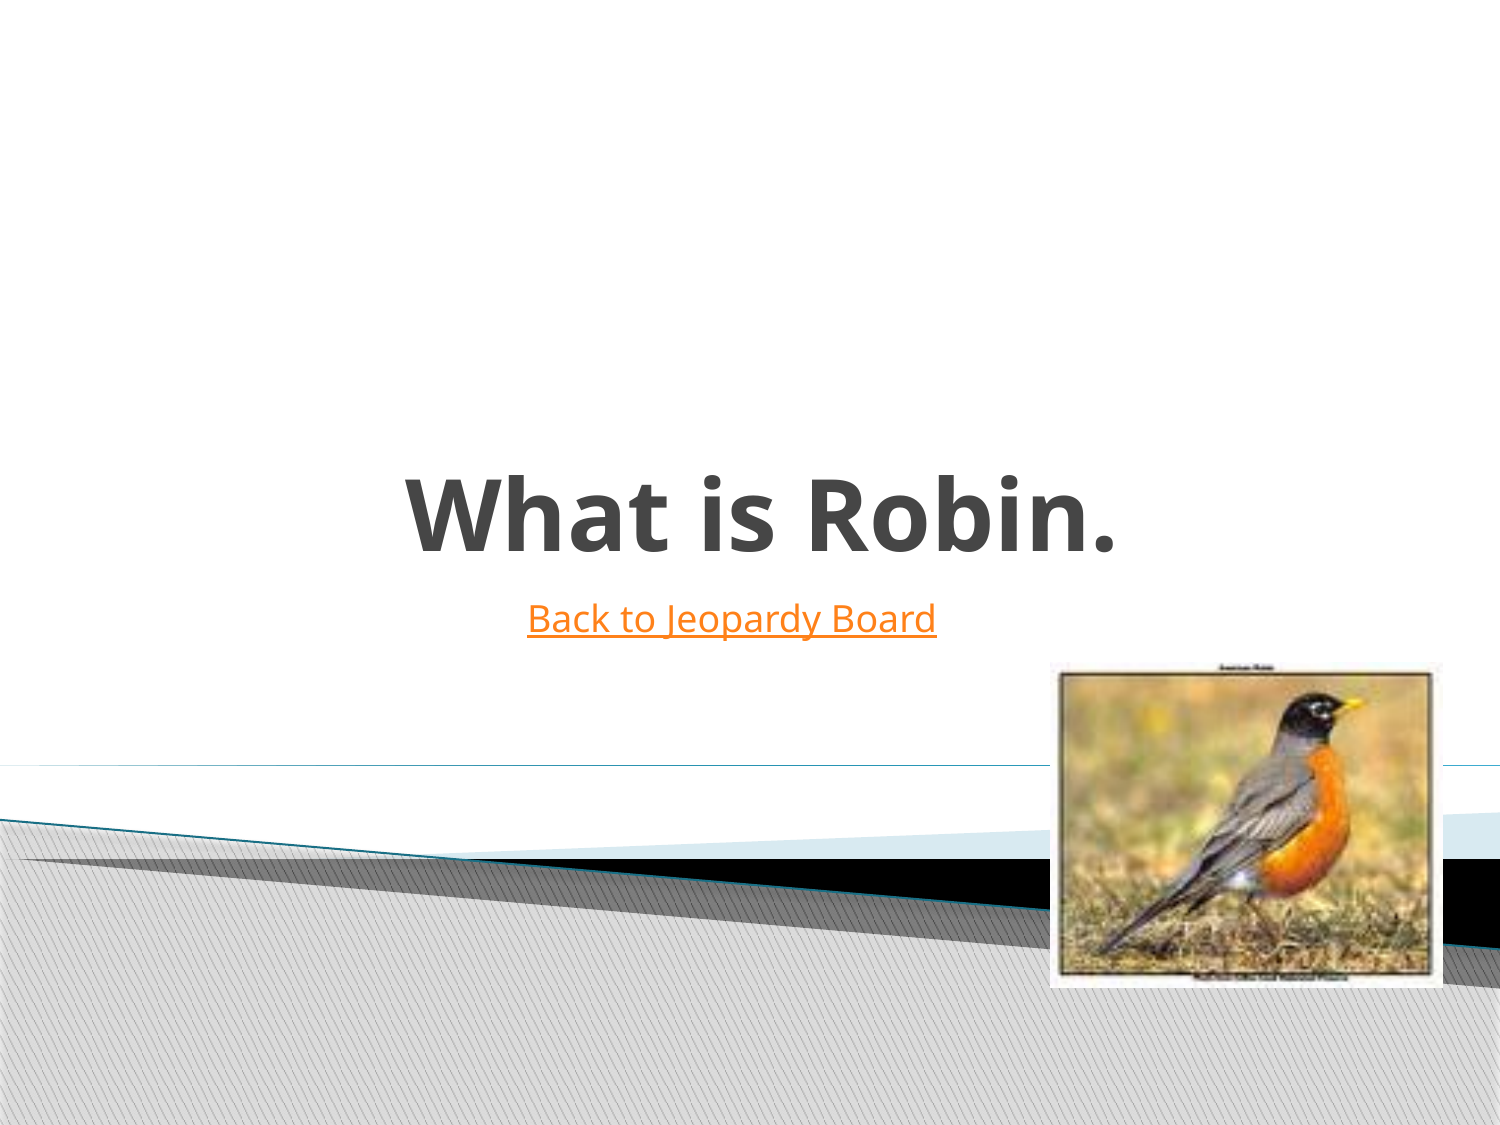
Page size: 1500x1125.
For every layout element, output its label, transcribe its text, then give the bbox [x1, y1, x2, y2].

picture [5, 662, 1500, 989]
title What is Robin. [125, 337, 1400, 579]
text_box Back to Jeopardy Board [512, 587, 963, 654]
